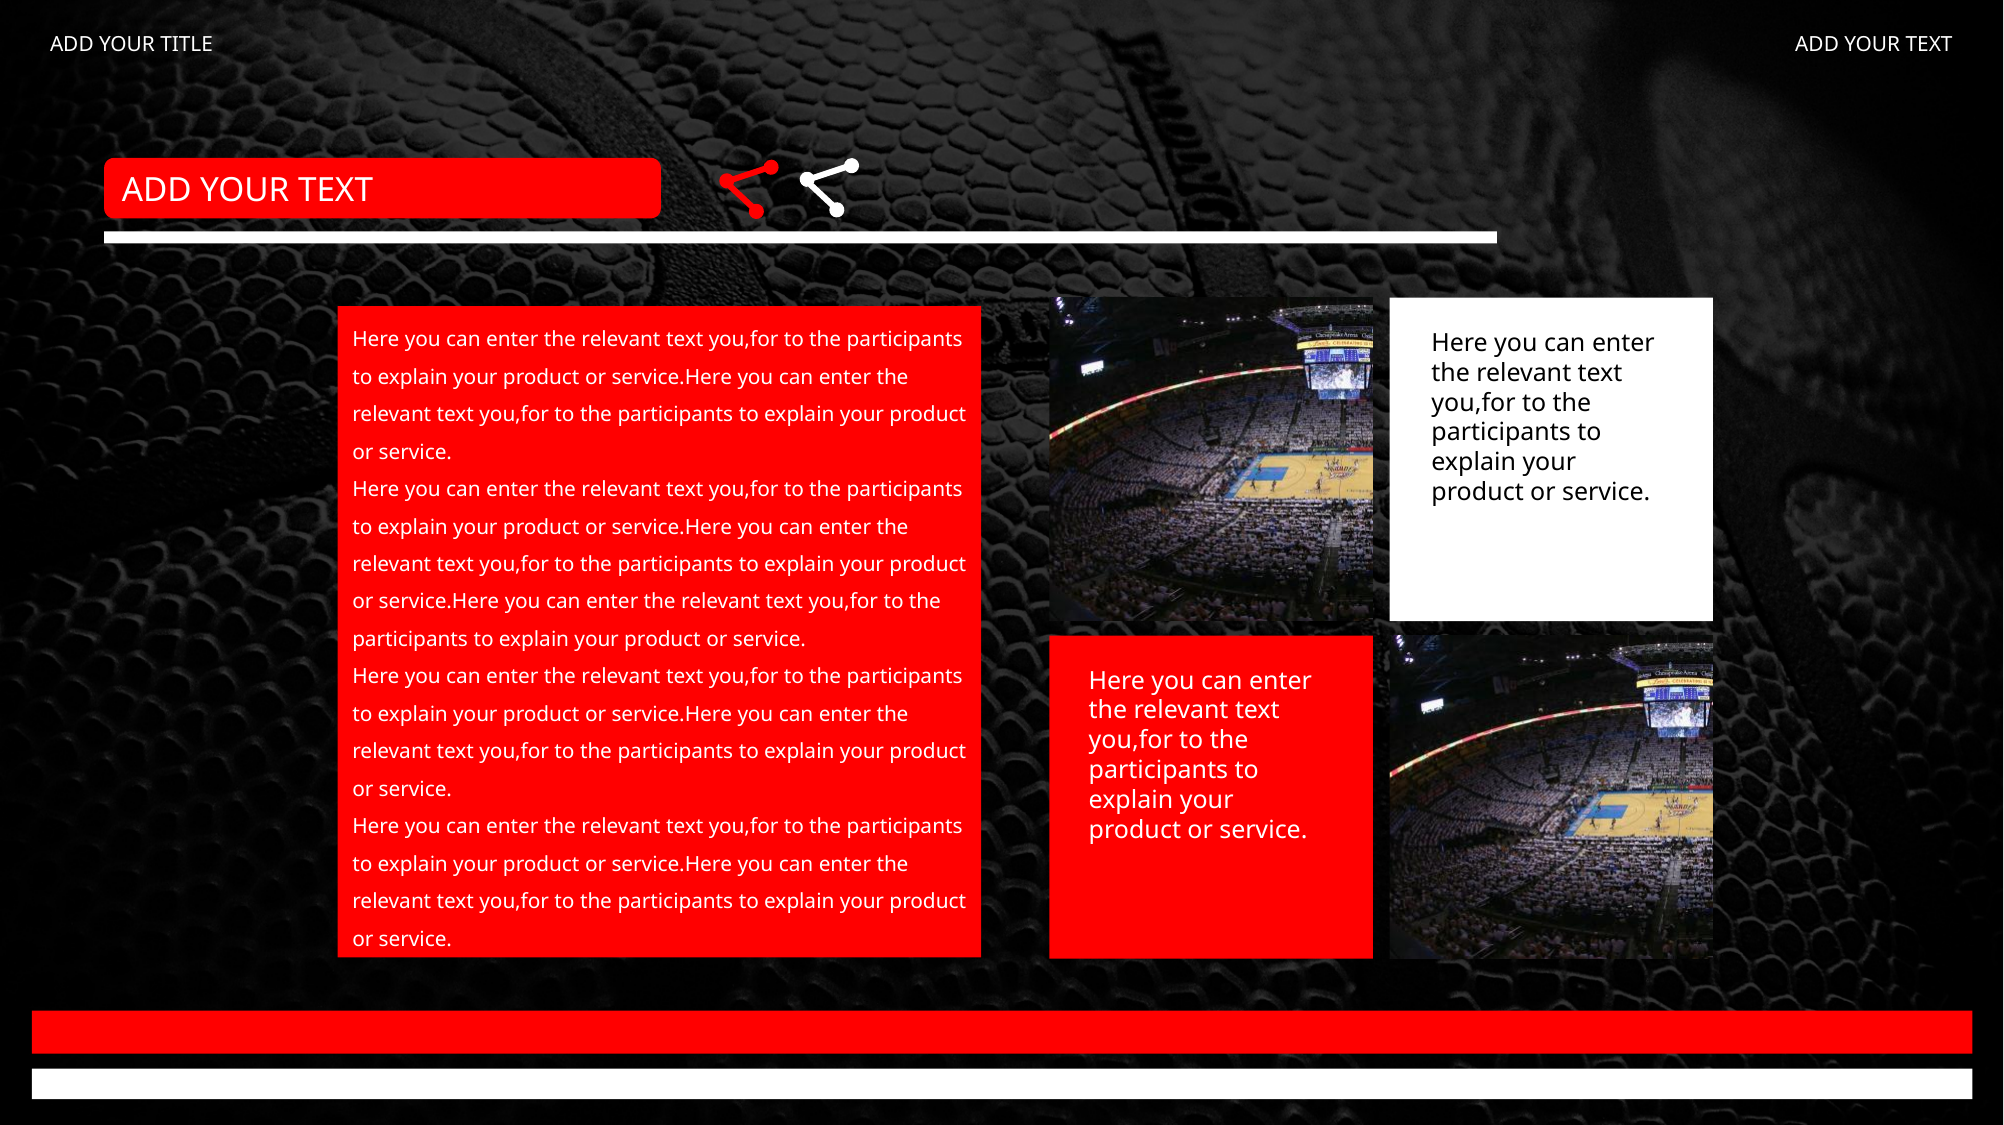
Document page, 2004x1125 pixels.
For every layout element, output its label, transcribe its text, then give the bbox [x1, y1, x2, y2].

text_box [104, 231, 1497, 244]
text_box [1389, 635, 1713, 959]
text_box [1049, 635, 1373, 959]
text_box ADD YOUR TITLE [35, 23, 228, 64]
text_box [719, 159, 779, 219]
text_box ADD YOUR TEXT [104, 157, 661, 219]
text_box Here you can enter the relevant text you,for to the participants to explain your product or service. [1062, 651, 1357, 857]
text_box Here you can enter the relevant text you,for to the participants to explain your product or service. [1405, 313, 1699, 519]
text_box [31, 1068, 1973, 1100]
text_box Here you can enter the relevant text you,for to the participants to explain your product or service.Here you can enter the relevant text you,for to the participants to explain your product or service. Here you can enter the relevant text you,for to the participants to explain your product or service.Here you can enter the relevant text you,for to the participants to explain your product or service.Here you can enter the relevant text you,for to the participants to explain your product or service. Here you can enter the relevant text you,for to the participants to explain your product or service.Here you can enter the relevant text you,for to the participants to explain your product or service. Here you can enter the relevant text you,for to the participants to explain your product or service.Here you can enter the relevant text you,for to the participants to explain your product or service. [337, 306, 982, 958]
text_box [799, 158, 860, 218]
text_box [31, 1010, 1973, 1054]
text_box [1389, 297, 1713, 622]
picture [0, 0, 2004, 1125]
text_box ADD YOUR TEXT [1780, 23, 1968, 64]
text_box [1049, 297, 1373, 622]
